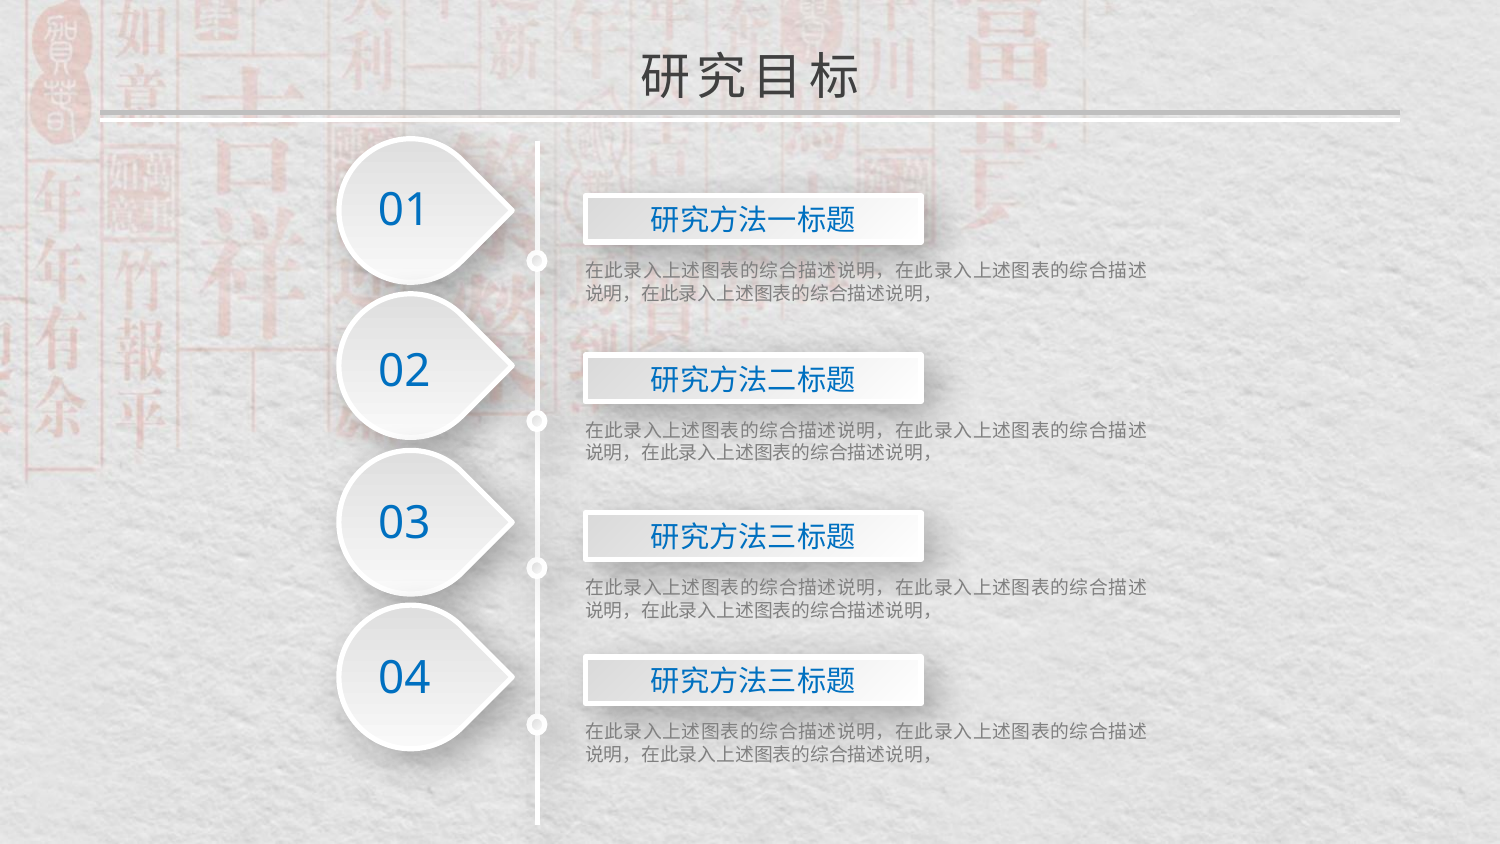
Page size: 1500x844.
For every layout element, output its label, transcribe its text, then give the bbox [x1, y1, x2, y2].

text_box 研究方法三标题 [583, 511, 923, 561]
text_box 研究方法三标题 [583, 655, 923, 705]
text_box 研究目标 [625, 37, 875, 112]
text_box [528, 140, 546, 825]
picture [0, 0, 1500, 844]
text_box 研究方法一标题 [583, 194, 923, 244]
text_box 在此录入上述图表的综合描述说明，在此录入上述图表的综合描述说明，在此录入上述图表的综合描述说明， [570, 251, 1162, 312]
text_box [338, 138, 483, 749]
text_box 在此录入上述图表的综合描述说明，在此录入上述图表的综合描述说明，在此录入上述图表的综合描述说明， [570, 568, 1162, 629]
text_box 在此录入上述图表的综合描述说明，在此录入上述图表的综合描述说明，在此录入上述图表的综合描述说明， [570, 410, 1162, 471]
text_box 在此录入上述图表的综合描述说明，在此录入上述图表的综合描述说明，在此录入上述图表的综合描述说明， [570, 712, 1162, 773]
text_box 研究方法二标题 [583, 353, 923, 404]
